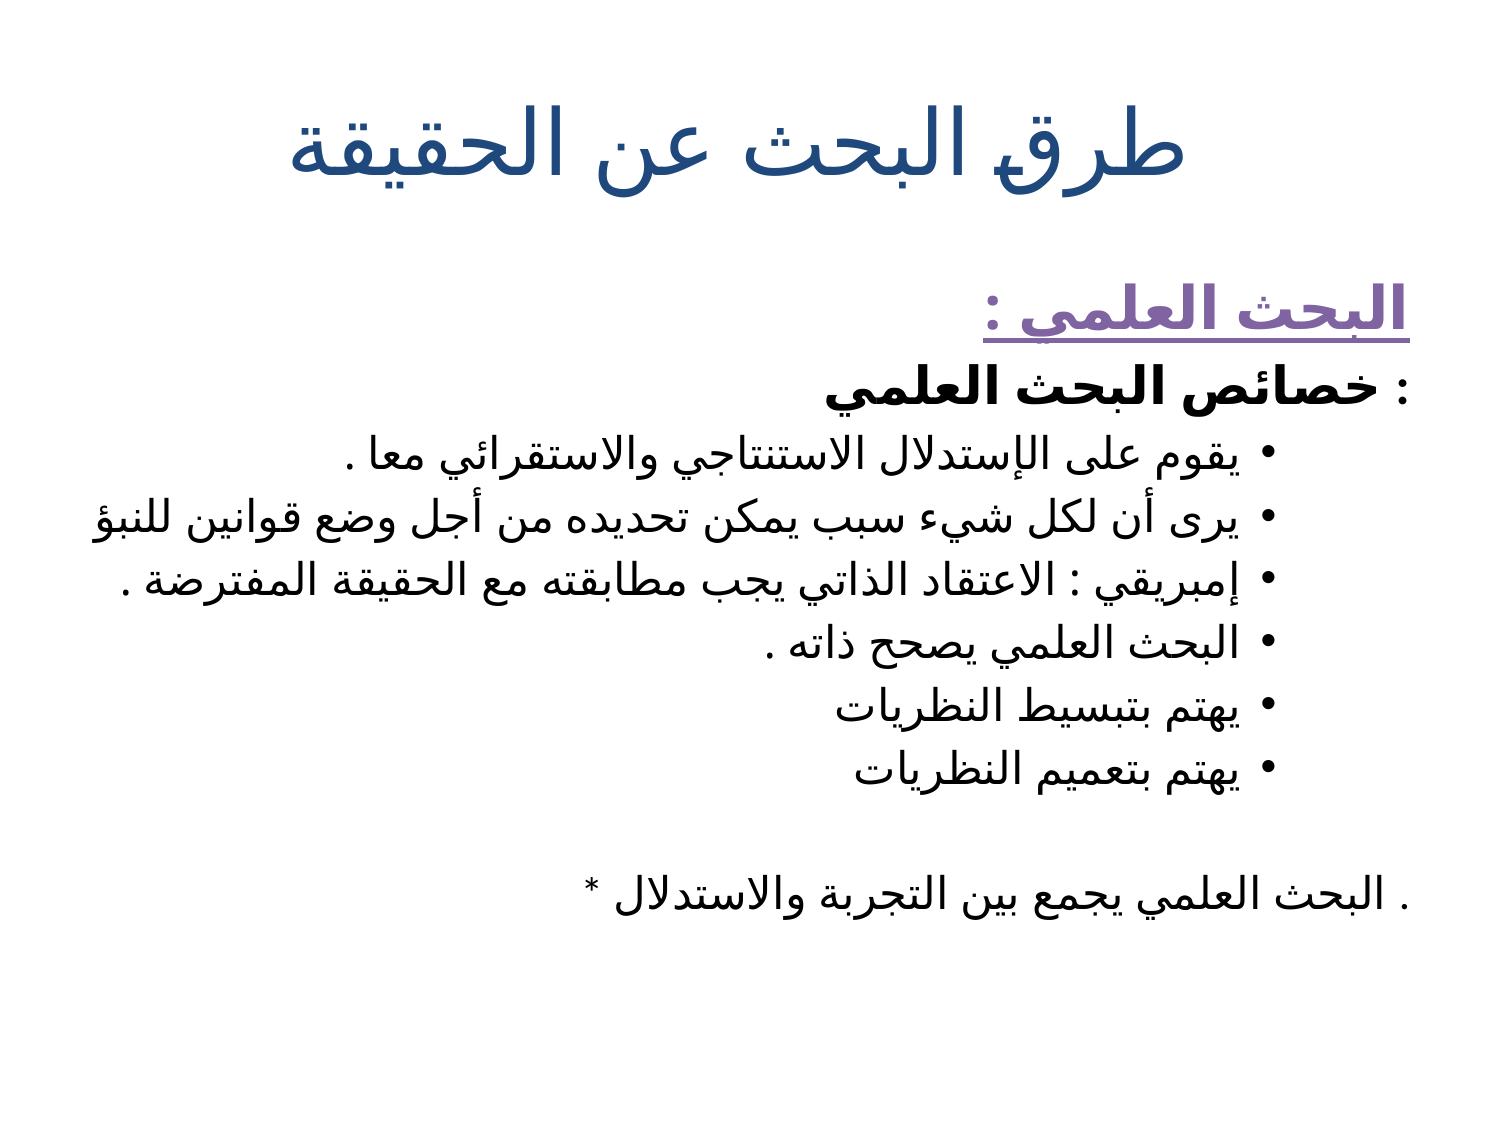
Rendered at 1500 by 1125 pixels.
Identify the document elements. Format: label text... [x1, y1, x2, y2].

list البحث العلمي : خصائص البحث العلمي : يقوم على الإستدلال الاستنتاجي والاستقرائي معا . يرى أن لكل شيء سبب يمكن تحديده من أجل وضع قوانين للنبؤ إمبريقي : الاعتقاد الذاتي يجب مطابقته مع الحقيقة المفترضة . البحث العلمي يصحح ذاته . يهتم بتبسيط النظريات يهتم بتعميم النظريات * البحث العلمي يجمع بين التجربة والاستدلال . [75, 262, 1425, 1005]
title طرق البحث عن الحقيقة [75, 45, 1425, 233]
